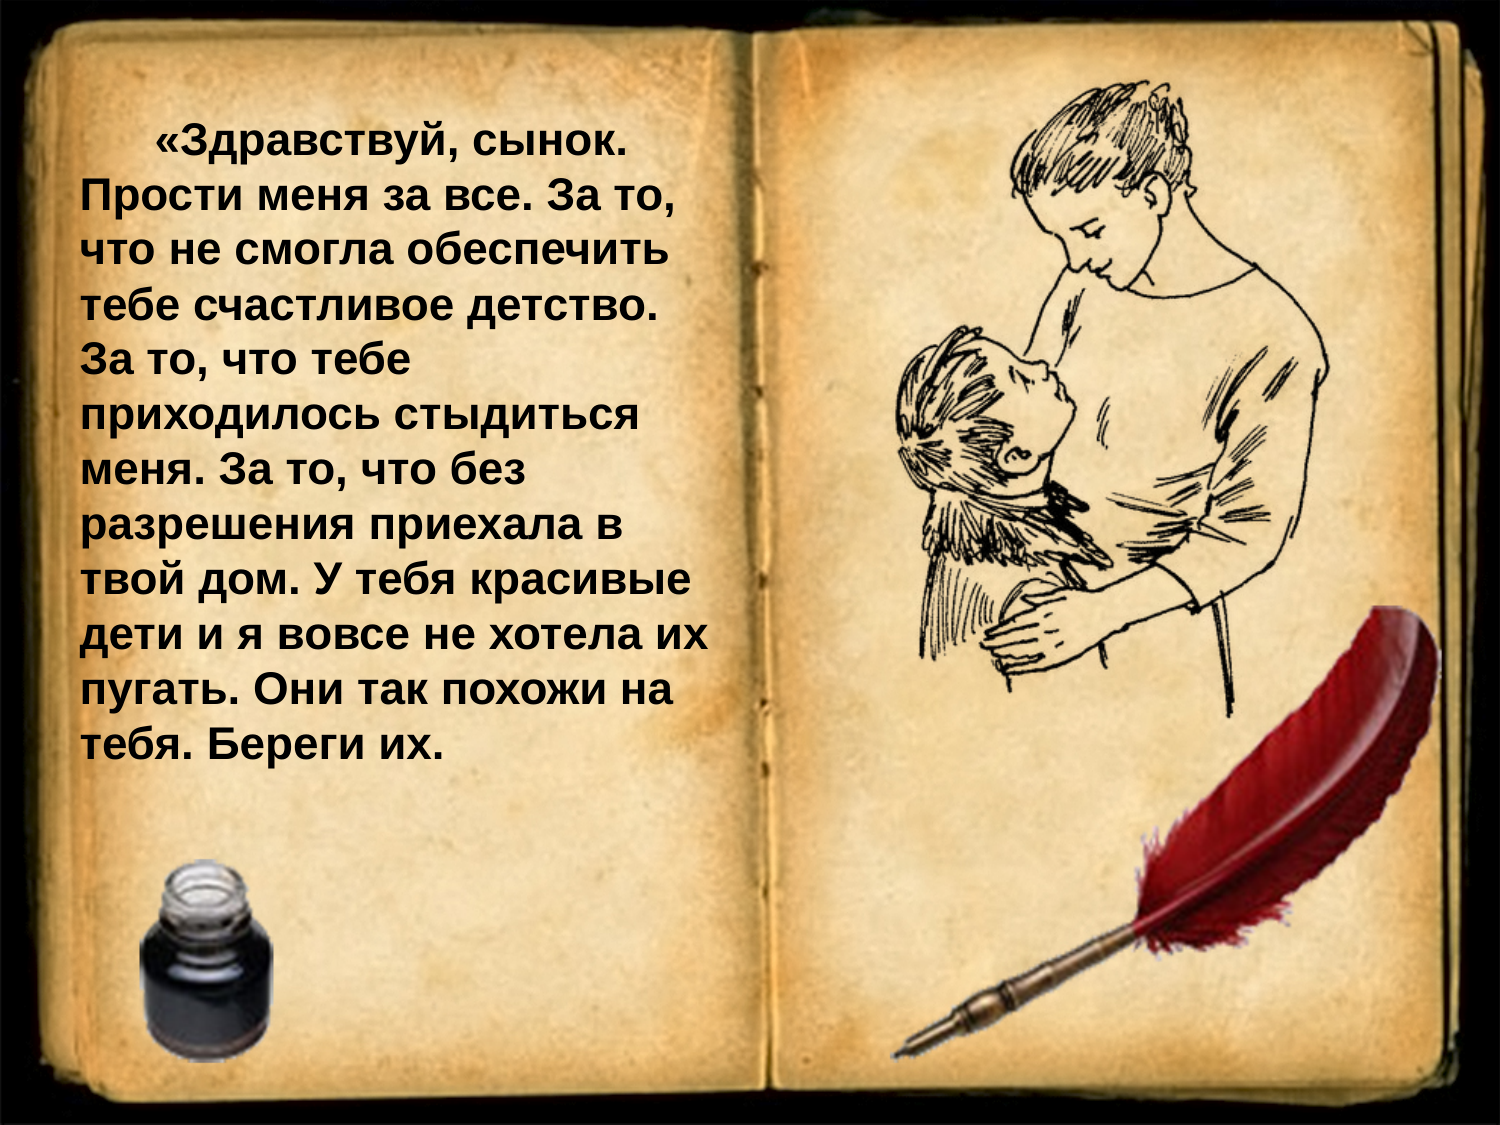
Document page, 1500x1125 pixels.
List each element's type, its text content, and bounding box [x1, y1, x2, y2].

text_box «Здравствуй, сынок. Прости меня за все. За то, что не смогла обеспечить тебе счастливое детство. За то, что тебе приходилось стыдиться меня. За то, что без разрешения приехала в твой дом. У тебя красивые дети и я вовсе не хотела их пугать. Они так похожи на тебя. Береги их. [64, 101, 727, 777]
picture [0, 0, 1500, 1125]
